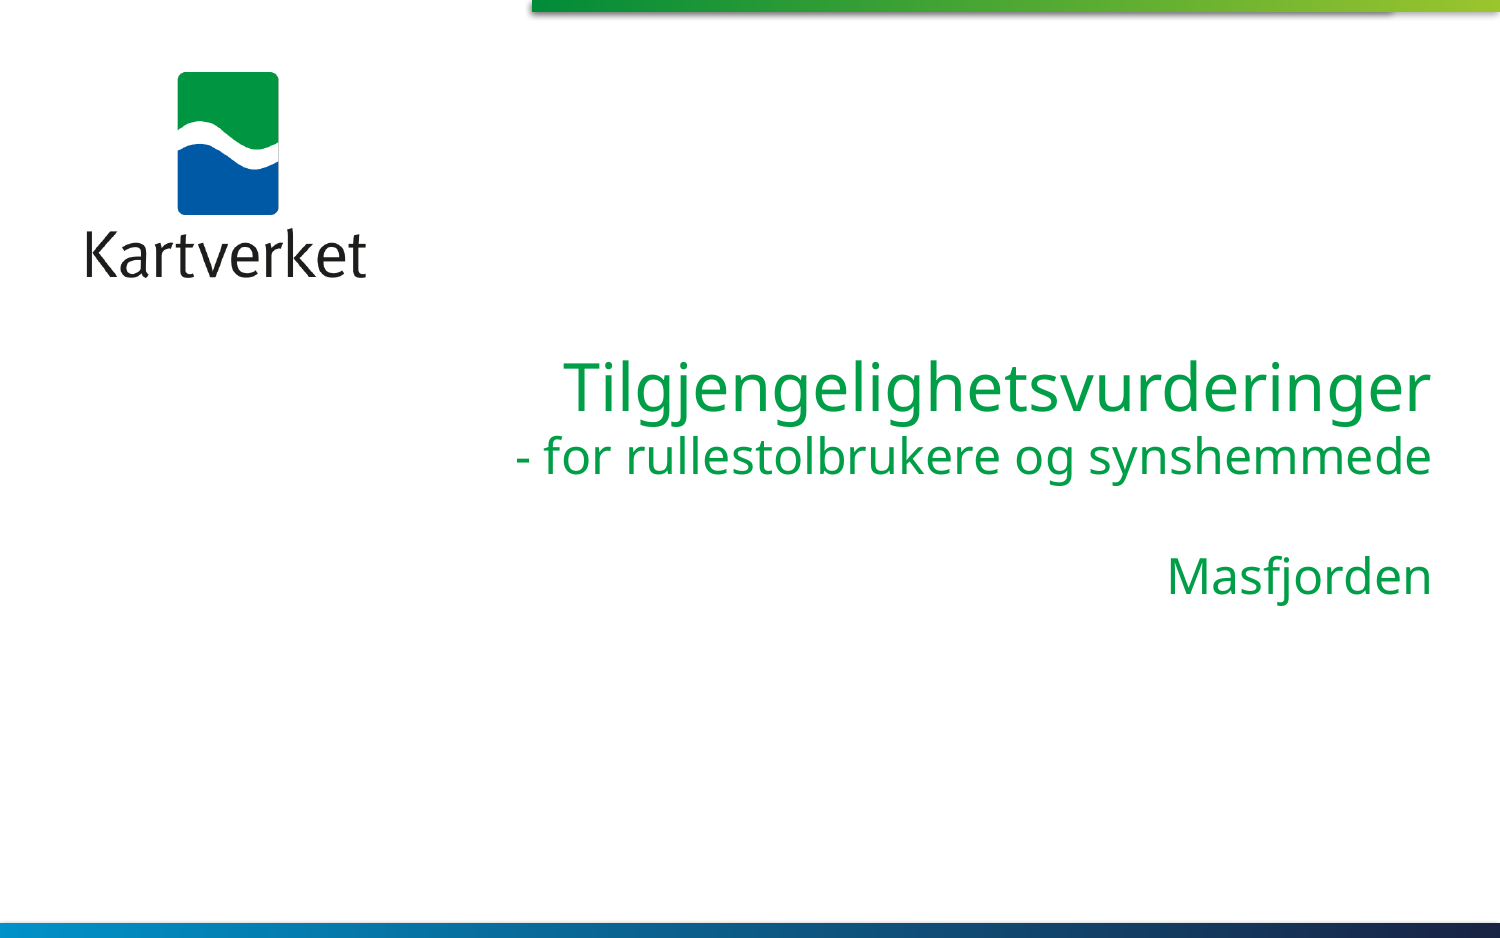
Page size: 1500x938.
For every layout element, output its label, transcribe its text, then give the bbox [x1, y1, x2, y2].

text_box Tilgjengelighetsvurderinger - for rullestolbrukere og synshemmede Masfjorden [66, 337, 1449, 613]
